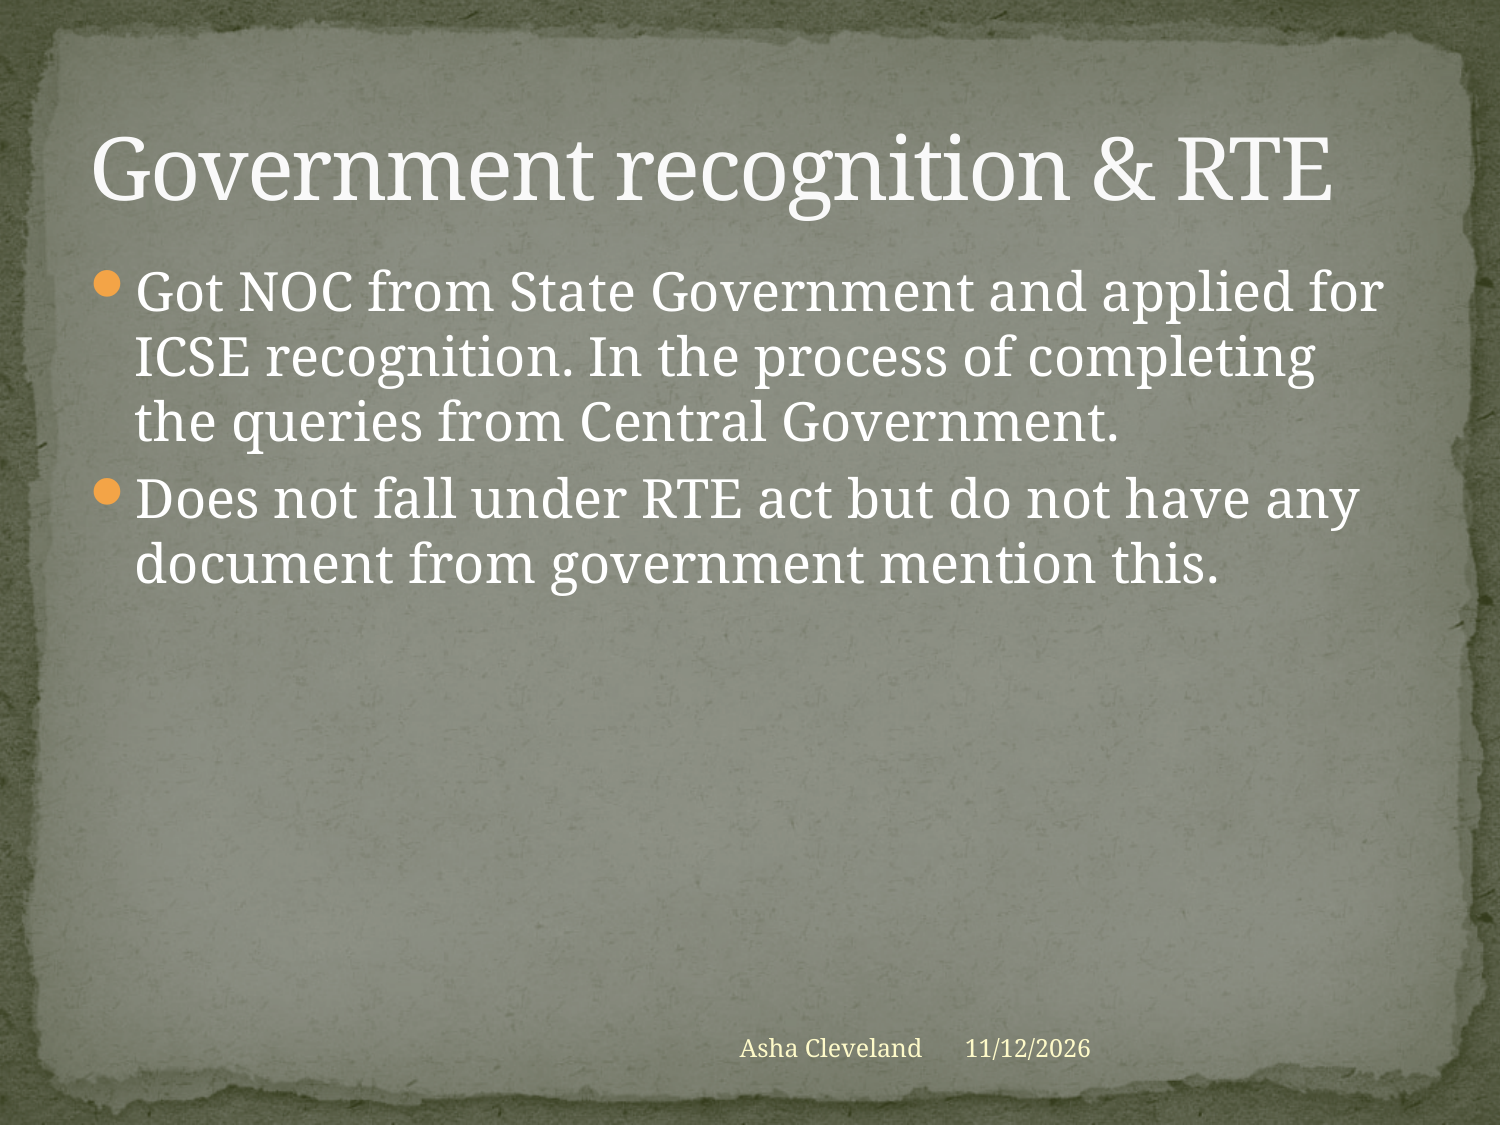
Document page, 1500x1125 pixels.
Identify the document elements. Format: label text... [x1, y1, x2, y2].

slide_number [950, 1017, 1375, 1081]
footer Asha Cleveland [350, 1017, 938, 1081]
list Got NOC from State Government and applied for ICSE recognition. In the process of completing the queries from Central Government. Does not fall under RTE act but do not have any document from government mention this. [75, 249, 1425, 1000]
title Government recognition & RTE [74, 24, 1425, 225]
